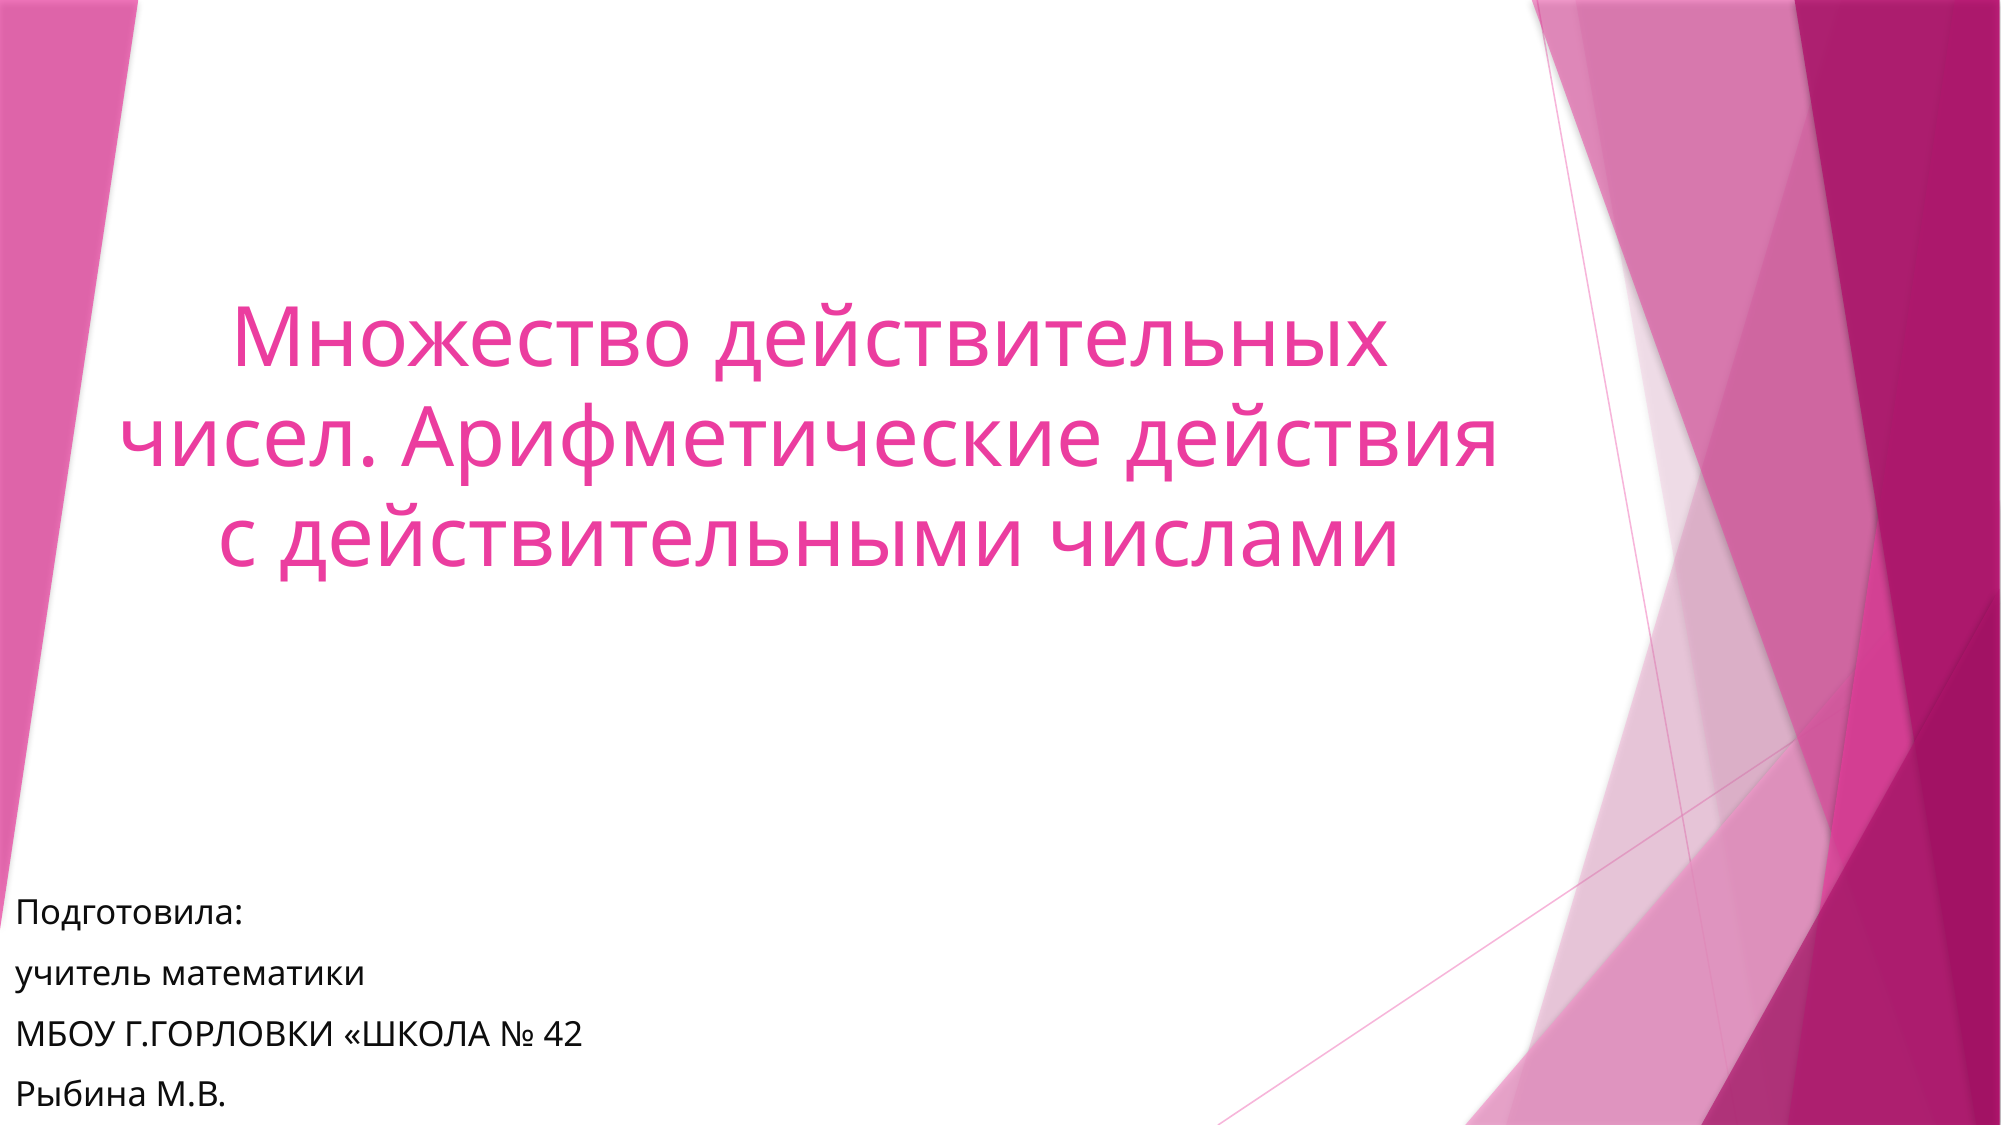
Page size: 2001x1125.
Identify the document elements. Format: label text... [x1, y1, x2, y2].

title Множество действительных чисел. Арифметические действия с действительными числами [99, 50, 1522, 591]
subtitle Подготовила: учитель математики МБОУ Г.ГОРЛОВКИ «ШКОЛА № 42 Рыбина М.В. [0, 883, 630, 1125]
